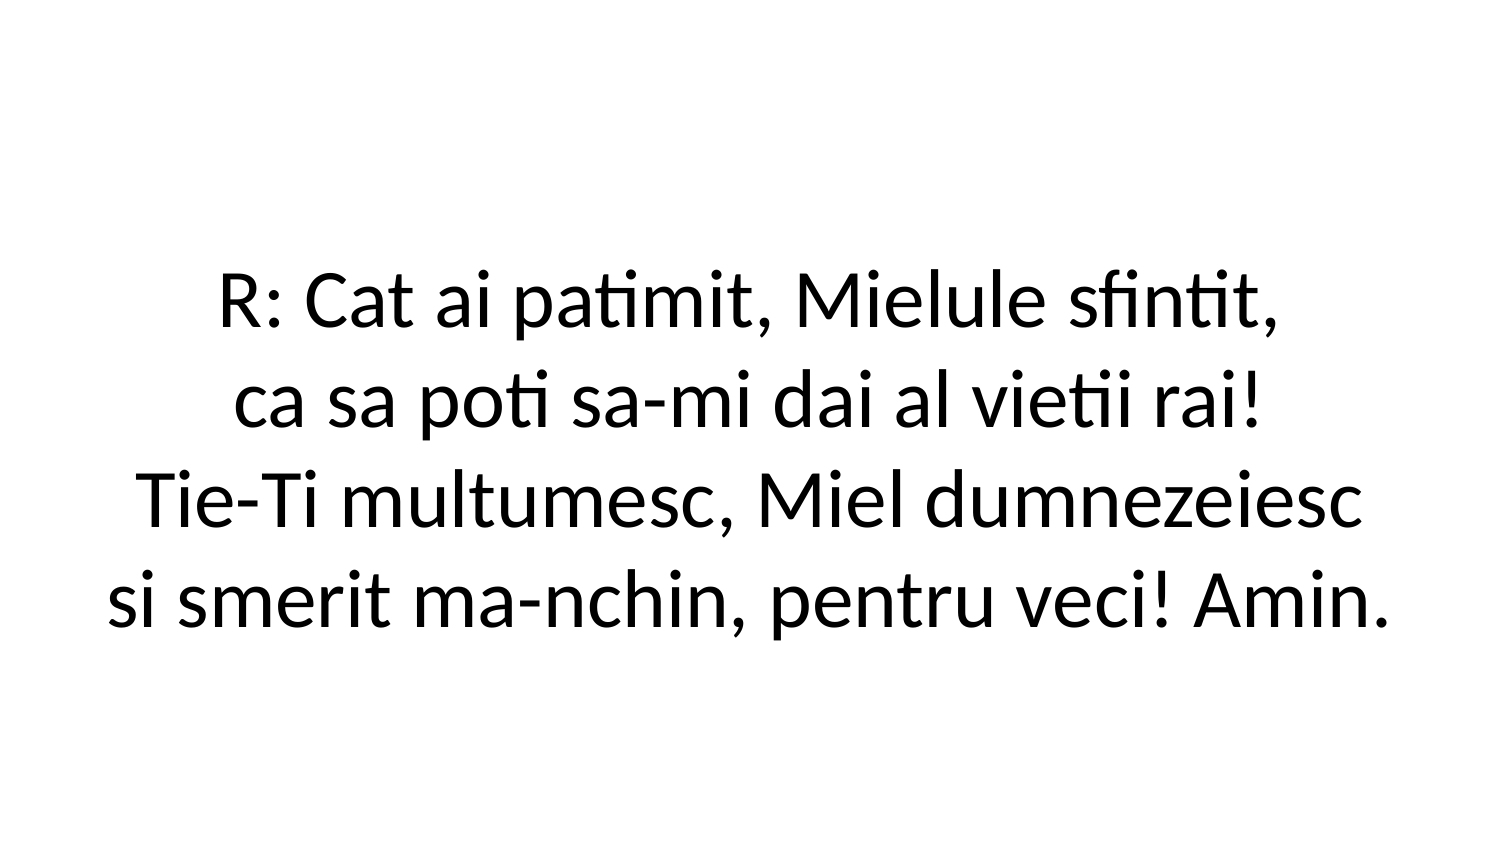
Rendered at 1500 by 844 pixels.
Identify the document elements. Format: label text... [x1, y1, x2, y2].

text_box R: Cat ai patimit, Mielule sfintit, ca sa poti sa-mi dai al vietii rai! Tie-Ti multumesc, Miel dumnezeiesc si smerit ma-nchin, pentru veci! Amin. [91, 192, 1409, 652]
